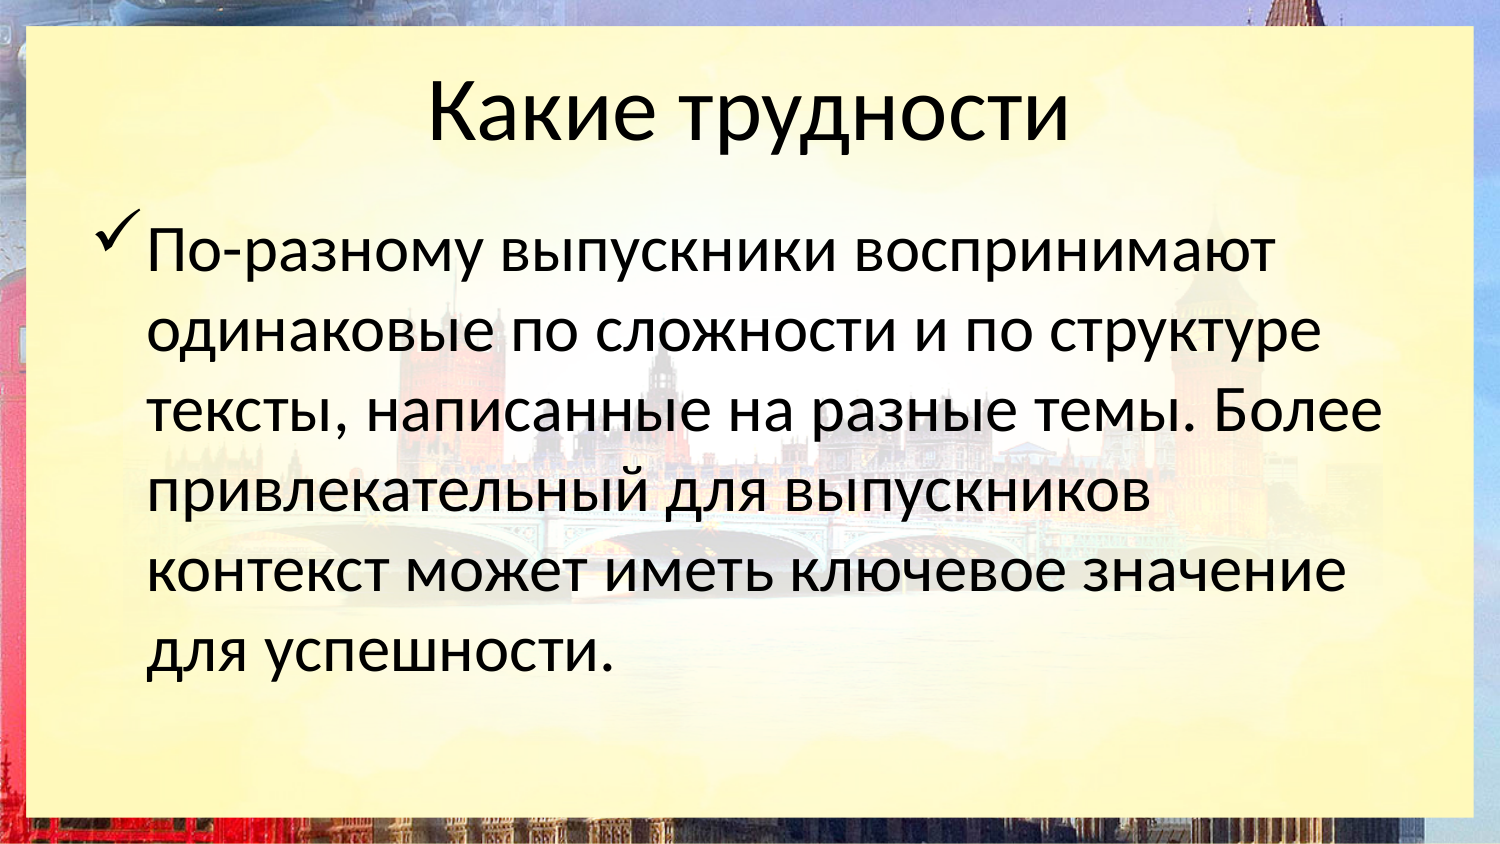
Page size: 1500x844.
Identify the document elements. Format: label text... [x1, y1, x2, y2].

title Какие трудности [75, 33, 1425, 175]
picture [0, 0, 1500, 844]
list По-разному выпускники воспринимают одинаковые по сложности и по структуре тексты, написанные на разные темы. Более привлекательный для выпускников контекст может иметь ключевое значение для успешности. [75, 196, 1425, 754]
